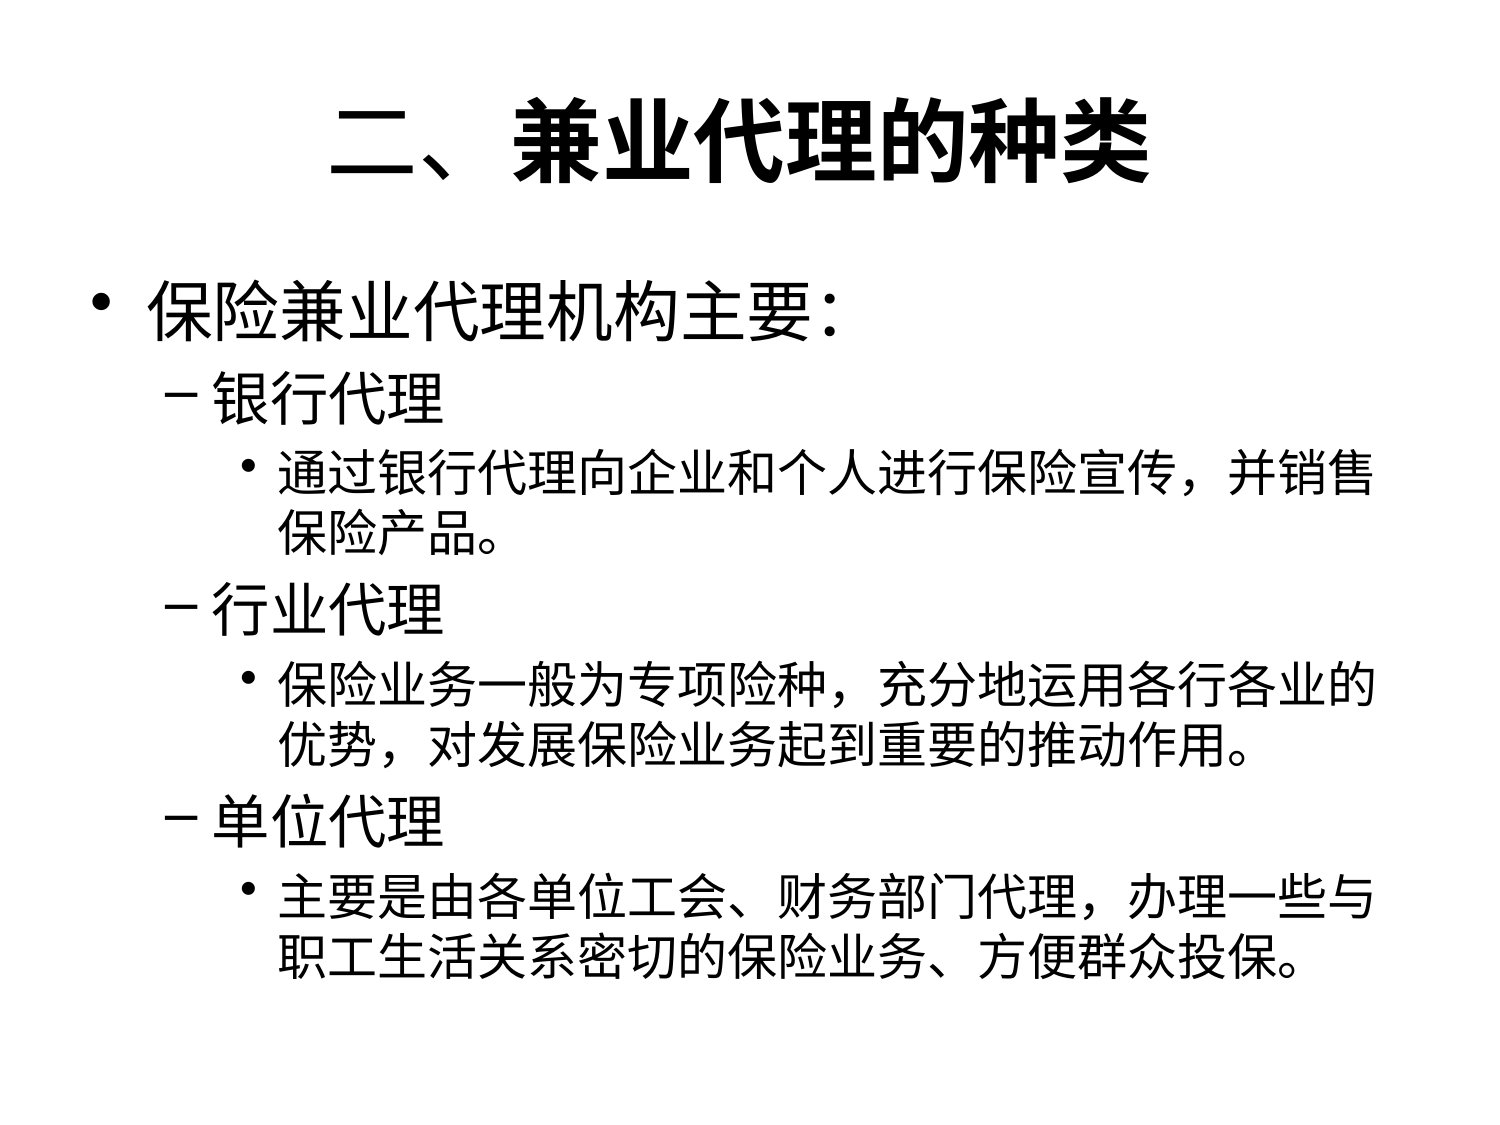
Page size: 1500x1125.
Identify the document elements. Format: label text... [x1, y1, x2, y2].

title 二、兼业代理的种类 [75, 45, 1425, 233]
list 保险兼业代理机构主要： 银行代理 通过银行代理向企业和个人进行保险宣传，并销售保险产品。 行业代理 保险业务一般为专项险种，充分地运用各行各业的优势，对发展保险业务起到重要的推动作用。 单位代理 主要是由各单位工会、财务部门代理，办理一些与职工生活关系密切的保险业务、方便群众投保。 [75, 262, 1425, 1005]
